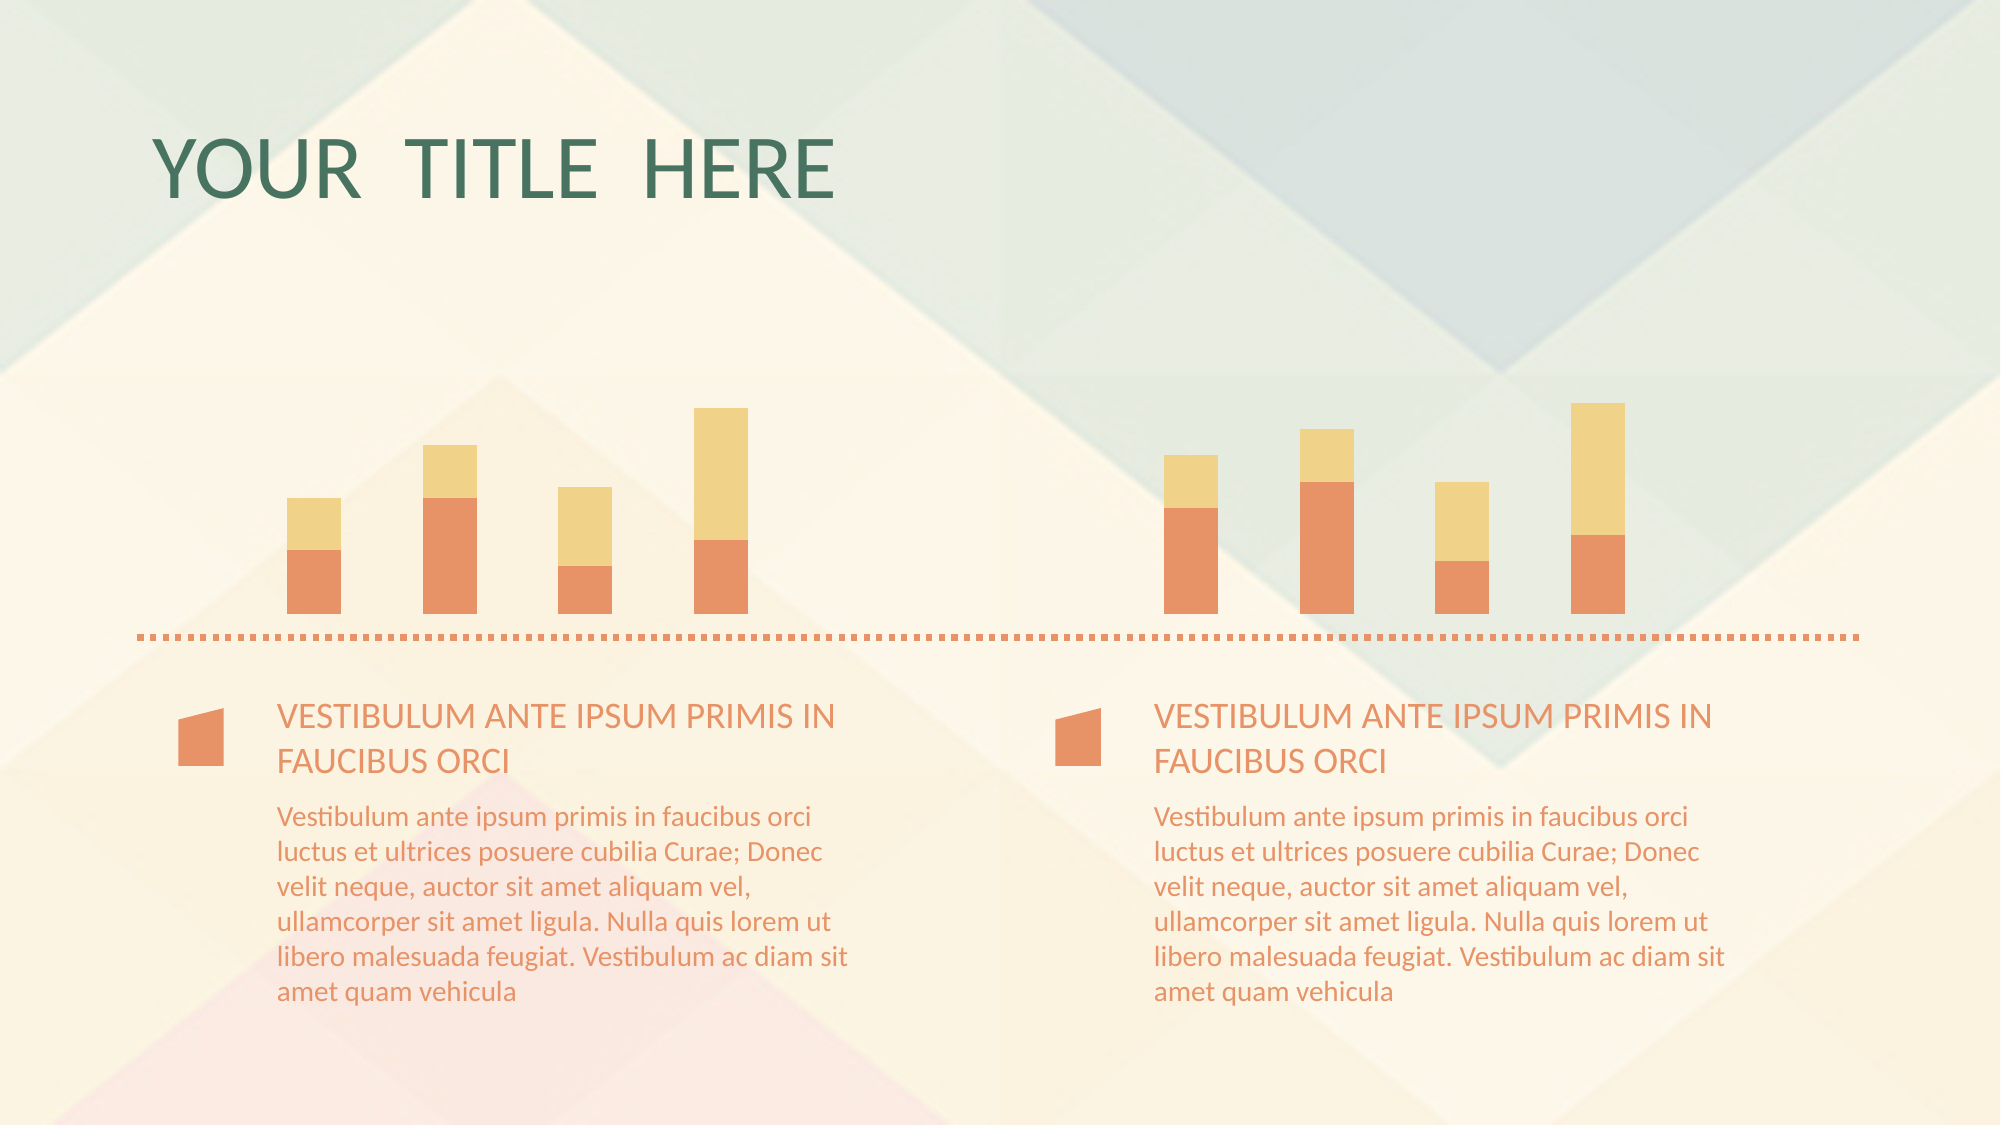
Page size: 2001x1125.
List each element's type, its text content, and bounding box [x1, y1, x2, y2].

text_box [1054, 706, 1102, 767]
text_box [177, 706, 225, 767]
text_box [1092, 318, 1697, 637]
text_box Vestibulum ante ipsum primis in faucibus orci luctus et ultrices posuere cubilia Curae; Donec velit neque, auctor sit amet aliquam vel, ullamcorper sit amet ligula. Nulla quis lorem ut libero malesuada feugiat. Vestibulum ac diam sit amet quam vehicula [262, 790, 882, 1015]
picture [0, 0, 2001, 1125]
text_box VESTIBULUM ANTE IPSUM PRIMIS IN FAUCIBUS ORCI [1139, 683, 1759, 789]
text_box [215, 318, 820, 637]
text_box VESTIBULUM ANTE IPSUM PRIMIS IN FAUCIBUS ORCI [262, 683, 882, 789]
text_box Vestibulum ante ipsum primis in faucibus orci luctus et ultrices posuere cubilia Curae; Donec velit neque, auctor sit amet aliquam vel, ullamcorper sit amet ligula. Nulla quis lorem ut libero malesuada feugiat. Vestibulum ac diam sit amet quam vehicula [1139, 790, 1759, 1015]
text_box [215, 638, 820, 646]
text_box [1092, 638, 1697, 646]
title Your Title Here [137, 59, 1863, 278]
